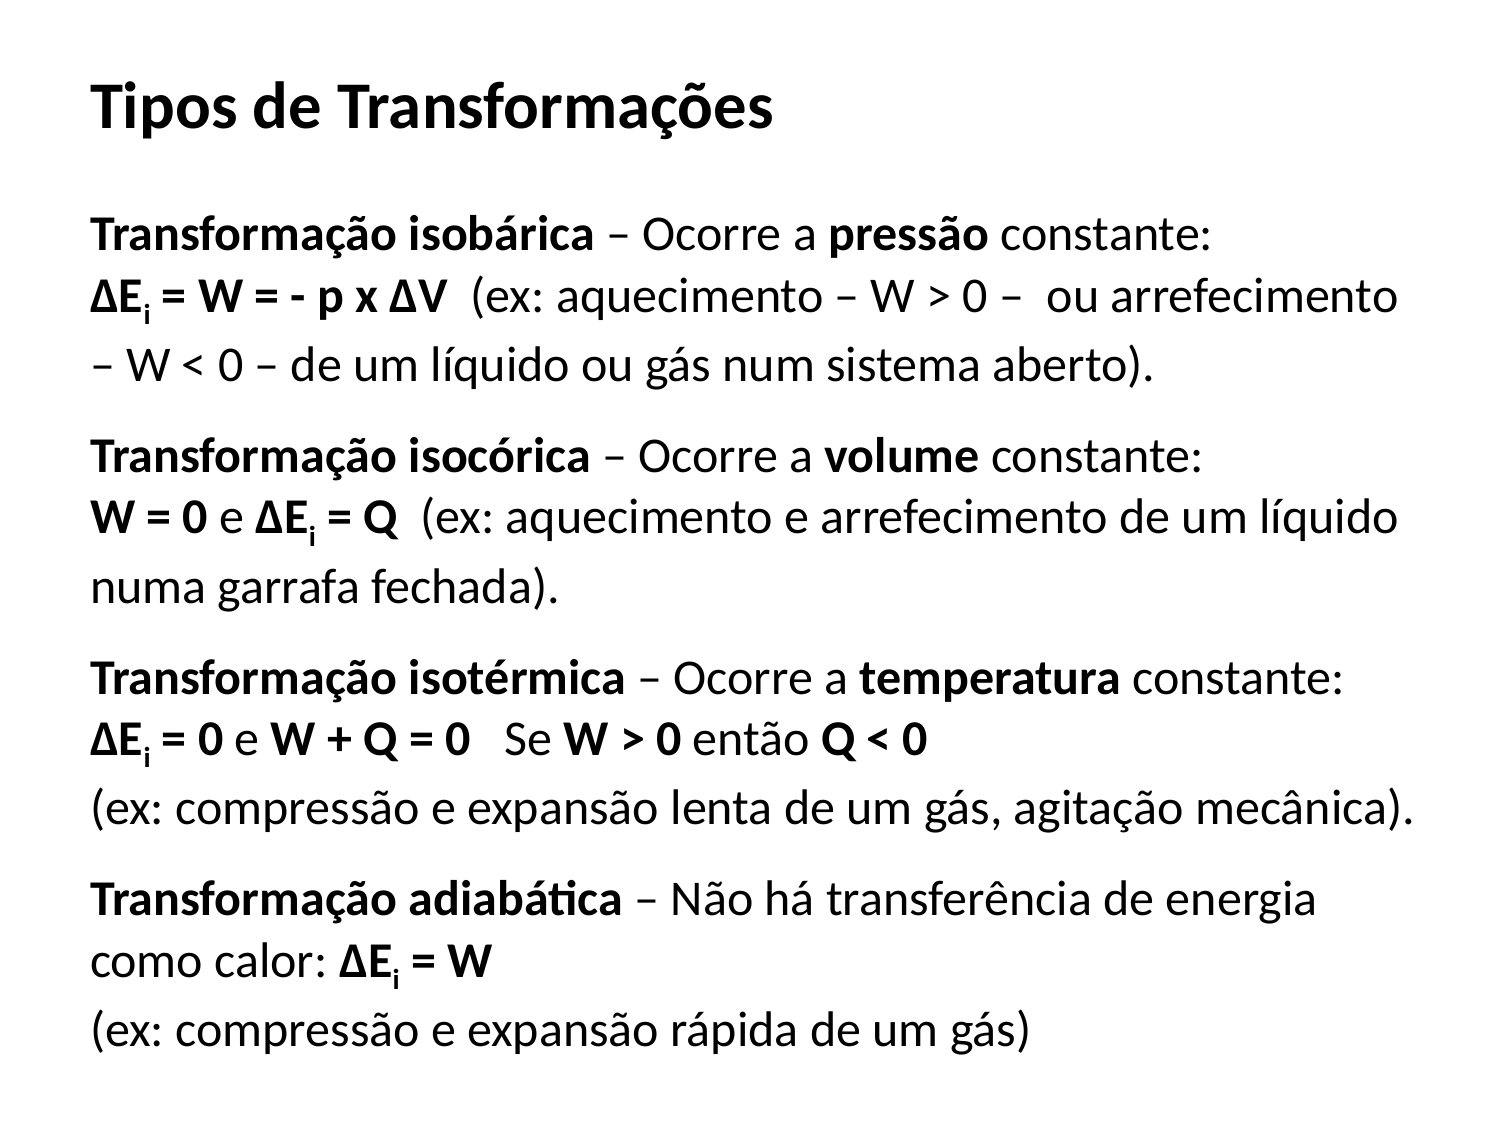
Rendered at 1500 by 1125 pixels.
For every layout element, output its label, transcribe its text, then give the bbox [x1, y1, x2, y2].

list Transformação isobárica – Ocorre a pressão constante: ∆Ei = W = - p x ∆V (ex: aquecimento – W > 0 – ou arrefecimento – W < 0 – de um líquido ou gás num sistema aberto). Transformação isocórica – Ocorre a volume constante: W = 0 e ∆Ei = Q (ex: aquecimento e arrefecimento de um líquido numa garrafa fechada). Transformação isotérmica – Ocorre a temperatura constante: ∆Ei = 0 e W + Q = 0 Se W > 0 então Q < 0 (ex: compressão e expansão lenta de um gás, agitação mecânica). Transformação adiabática – Não há transferência de energia como calor: ∆Ei = W (ex: compressão e expansão rápida de um gás) [75, 184, 1447, 1004]
title Tipos de Transformações [75, 45, 1424, 173]
